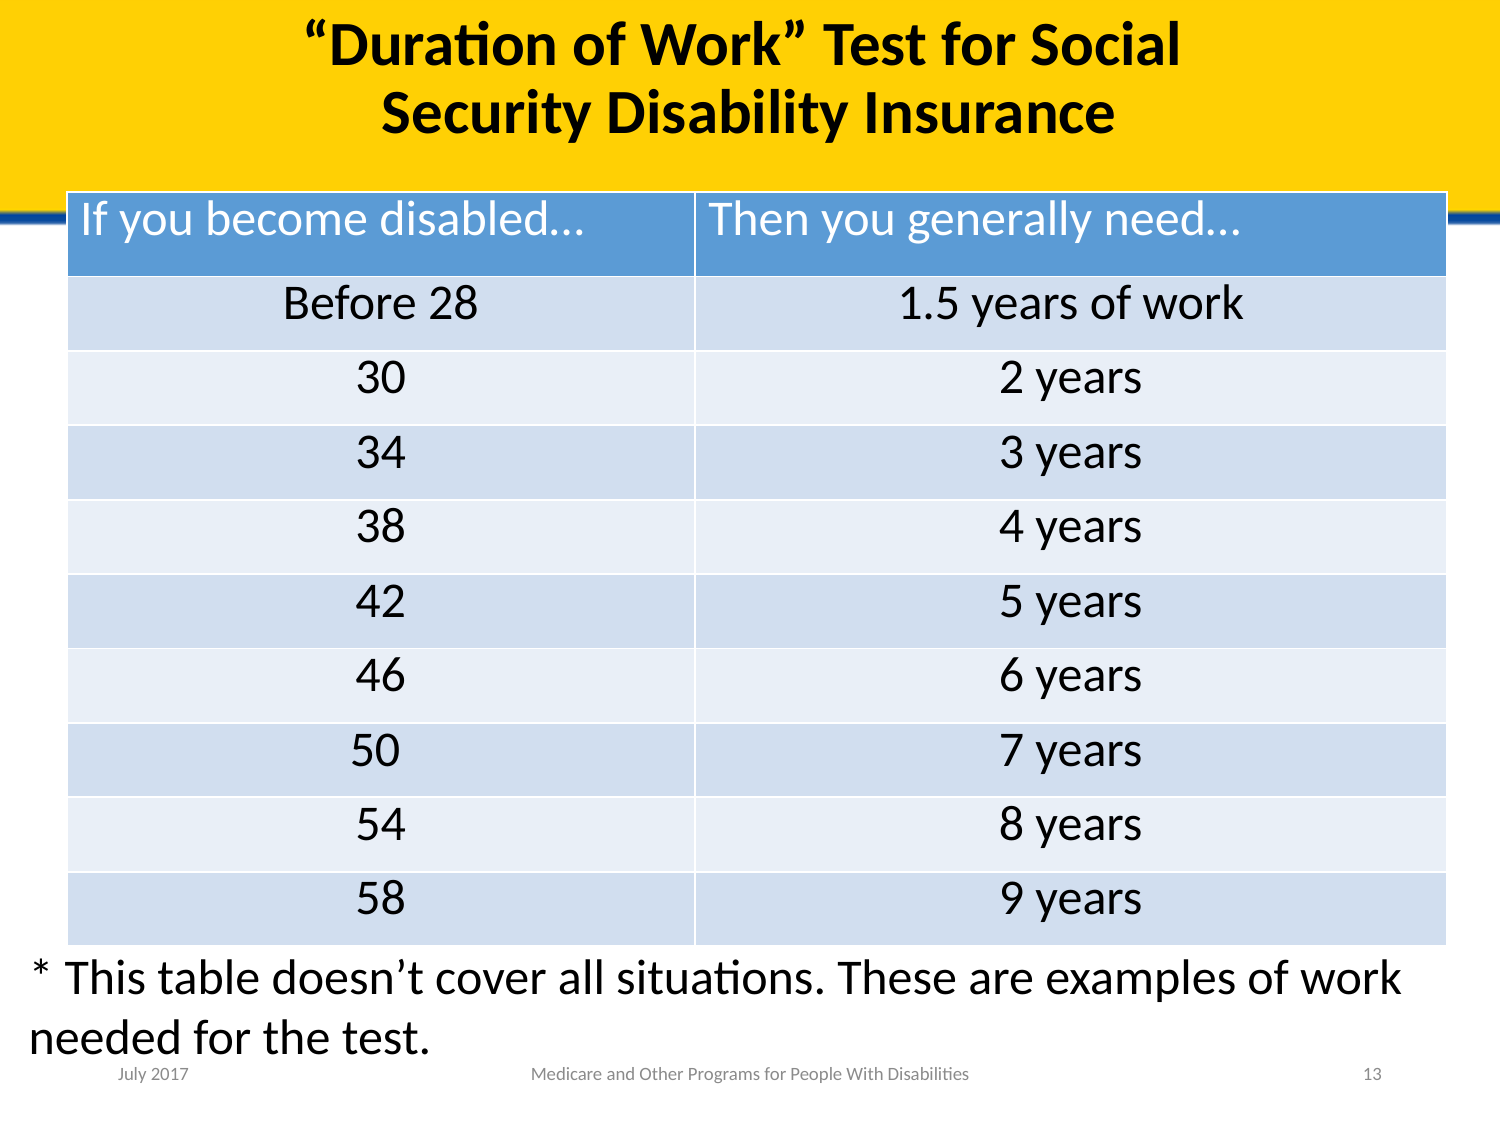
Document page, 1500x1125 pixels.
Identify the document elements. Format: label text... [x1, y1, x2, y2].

table_cell 8 years [696, 798, 1446, 871]
slide_number 13 [1059, 1042, 1397, 1103]
table_cell 54 [68, 798, 694, 871]
table_cell Before 28 [68, 277, 694, 350]
table_cell 7 years [696, 724, 1446, 796]
picture [0, 0, 1500, 1125]
table_cell 42 [68, 575, 694, 648]
table_cell 38 [68, 501, 694, 573]
footer Medicare and Other Programs for People With Disabilities [496, 1042, 1004, 1103]
table_cell 2 years [696, 352, 1446, 424]
table_cell 34 [68, 426, 694, 499]
table_cell 50 [68, 724, 694, 796]
table_cell 30 [68, 352, 694, 424]
table_cell 58 [68, 873, 694, 936]
table_cell 1.5 years of work [696, 277, 1446, 350]
table_cell 6 years [696, 649, 1446, 722]
table_cell 3 years [696, 426, 1446, 499]
text_box * This table doesn’t cover all situations. These are examples of work needed for the test. [13, 936, 1500, 1072]
table_cell 5 years [696, 575, 1446, 648]
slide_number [103, 1042, 441, 1103]
table_header Then you generally need… [696, 193, 1446, 276]
table_header If you become disabled… [68, 193, 694, 276]
table_cell 9 years [696, 873, 1446, 936]
table_cell 46 [68, 649, 694, 722]
table_cell 4 years [696, 501, 1446, 573]
title “Duration of Work” Test for Social Security Disability Insurance [103, 2, 1397, 156]
